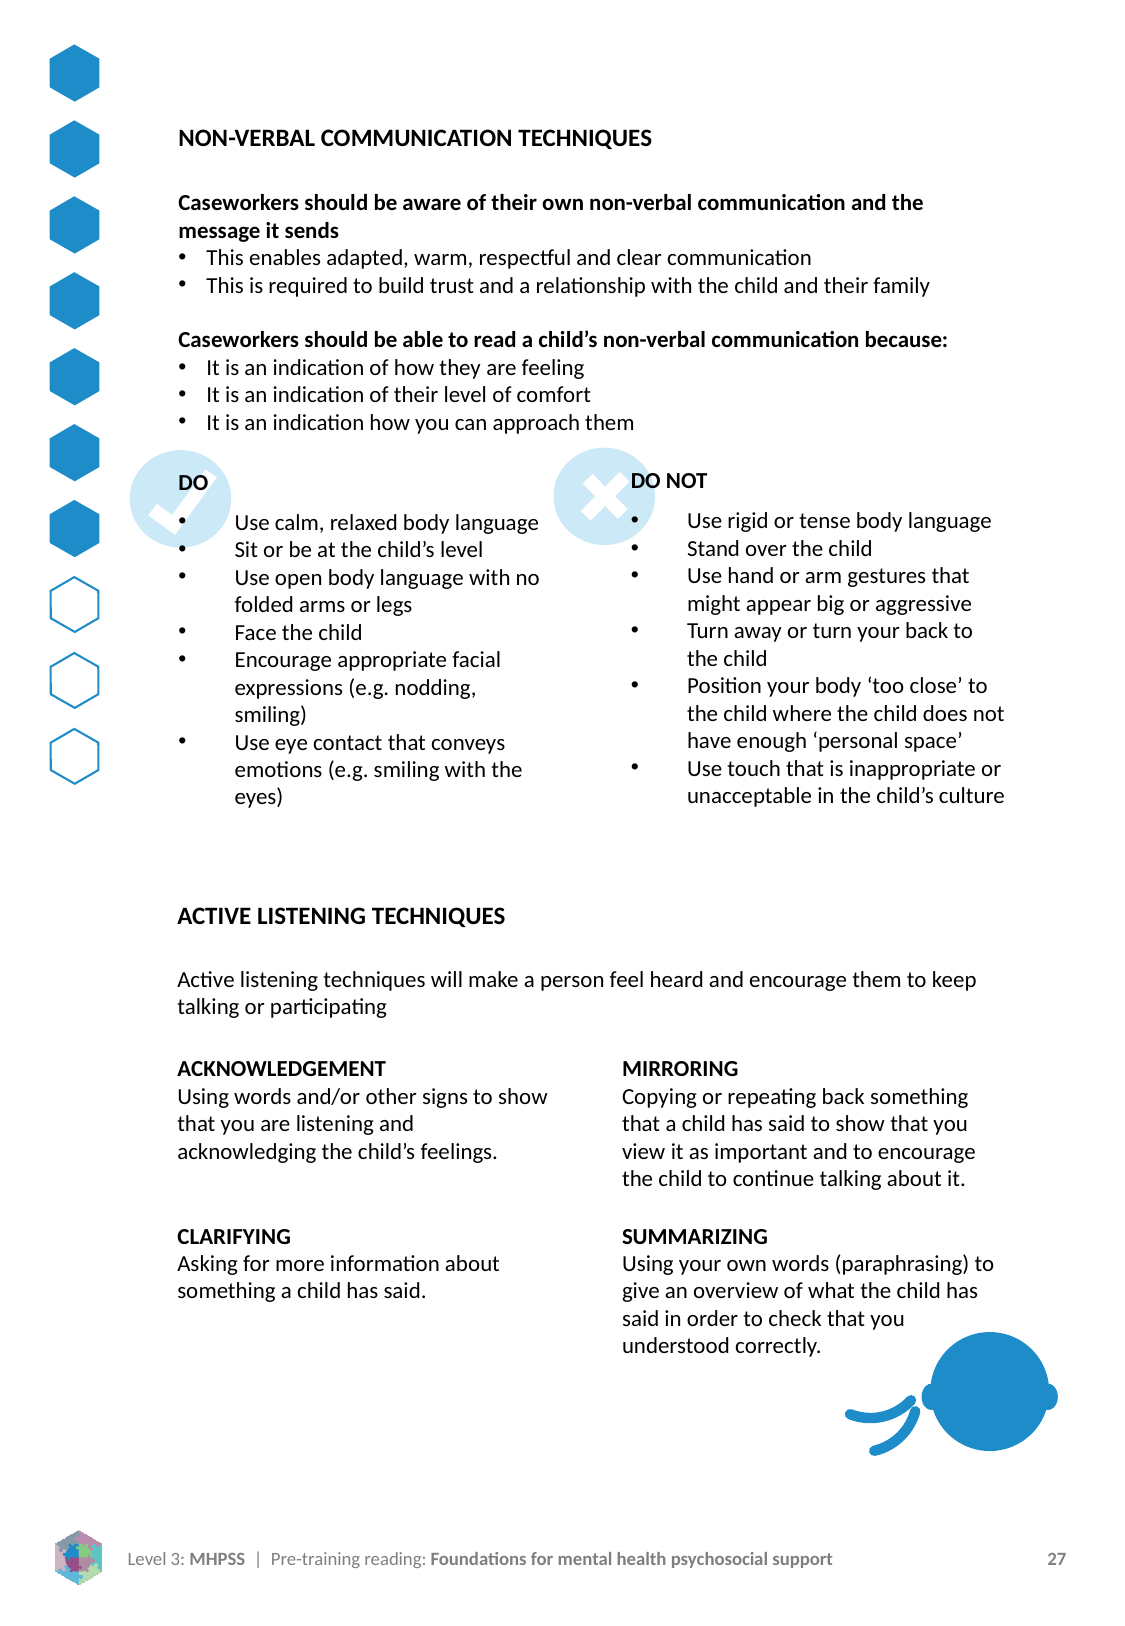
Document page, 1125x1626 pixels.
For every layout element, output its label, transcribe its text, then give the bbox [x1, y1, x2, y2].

text_box MIRRORING Copying or repeating back something that a child has said to show that you view it as important and to encourage the child to continue talking about it. [607, 1046, 1016, 1199]
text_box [805, 1306, 1059, 1453]
picture [55, 1530, 102, 1585]
text_box ACTIVE LISTENING TECHNIQUES [162, 892, 1031, 938]
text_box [129, 449, 232, 548]
text_box DO Use calm, relaxed body language Sit or be at the child’s level Use open body language with no folded arms or legs Face the child Encourage appropriate facial expressions (e.g. nodding, smiling) Use eye contact that conveys emotions (e.g. smiling with the eyes) [163, 459, 563, 817]
text_box [50, 197, 99, 253]
text_box [50, 728, 99, 784]
text_box DO NOT Use rigid or tense body language Stand over the child Use hand or arm gestures that might appear big or aggressive Turn away or turn your back to the child Position your body ‘too close’ to the child where the child does not have enough ‘personal space’ Use touch that is inappropriate or unacceptable in the child’s culture [615, 458, 1026, 816]
text_box [50, 349, 99, 405]
text_box Caseworkers should be aware of their own non-verbal communication and the message it sends This enables adapted, warm, respectful and clear communication This is required to build trust and a relationship with the child and their family Caseworkers should be able to read a child’s non-verbal communication because: It is an indication of how they are feeling It is an indication of their level of comfort It is an indication how you can approach them [163, 180, 1026, 443]
text_box [50, 273, 99, 329]
text_box NON-VERBAL COMMUNICATION TECHNIQUES [163, 113, 1032, 159]
text_box Active listening techniques will make a person feel heard and encourage them to keep talking or participating [162, 956, 1047, 1027]
text_box [50, 121, 99, 177]
text_box [50, 45, 99, 101]
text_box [552, 447, 659, 546]
text_box [50, 653, 99, 708]
text_box ACKNOWLEDGEMENT Using words and/or other signs to show that you are listening and acknowledging the child’s feelings. [162, 1046, 571, 1172]
text_box [50, 501, 99, 557]
text_box CLARIFYING Asking for more information about something a child has said. [162, 1213, 571, 1312]
text_box [50, 577, 99, 632]
text_box [50, 425, 99, 481]
text_box SUMMARIZING Using your own words (paraphrasing) to give an overview of what the child has said in order to check that you understood correctly. [607, 1213, 1016, 1366]
